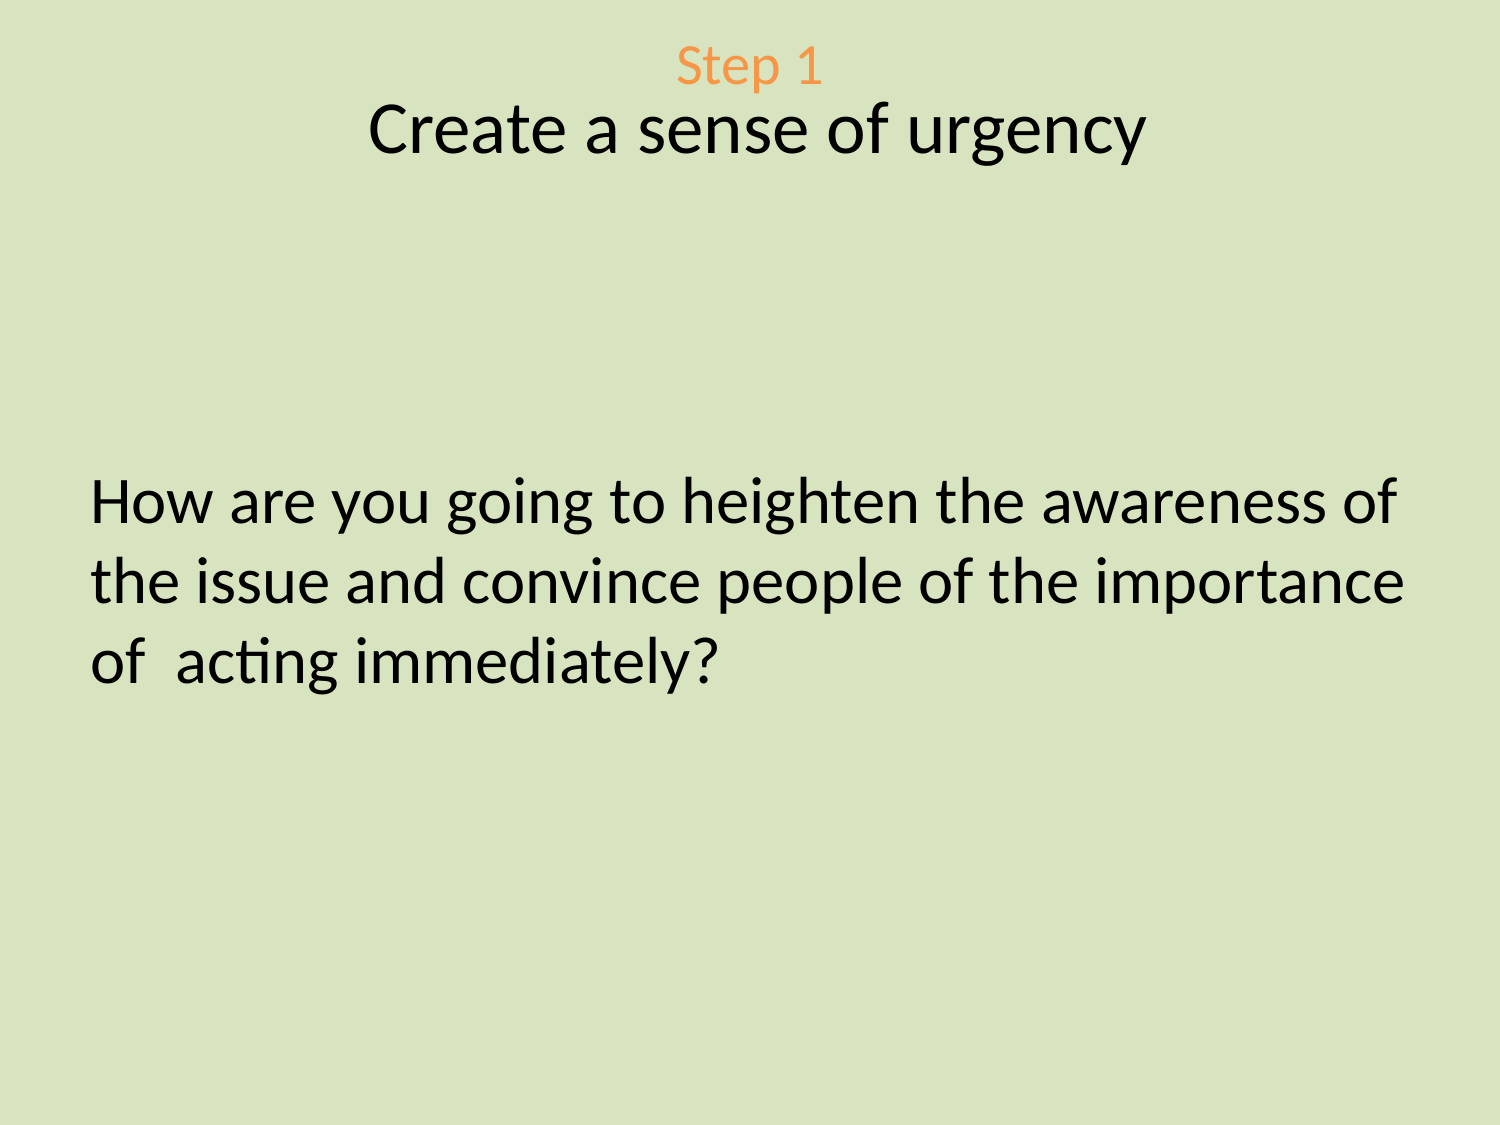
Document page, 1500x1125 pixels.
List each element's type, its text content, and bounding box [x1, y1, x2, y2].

title Step 1 Create a sense of urgency [75, 45, 1425, 233]
list How are you going to heighten the awareness of the issue and convince people of the importance of acting immediately? [75, 262, 1425, 1005]
